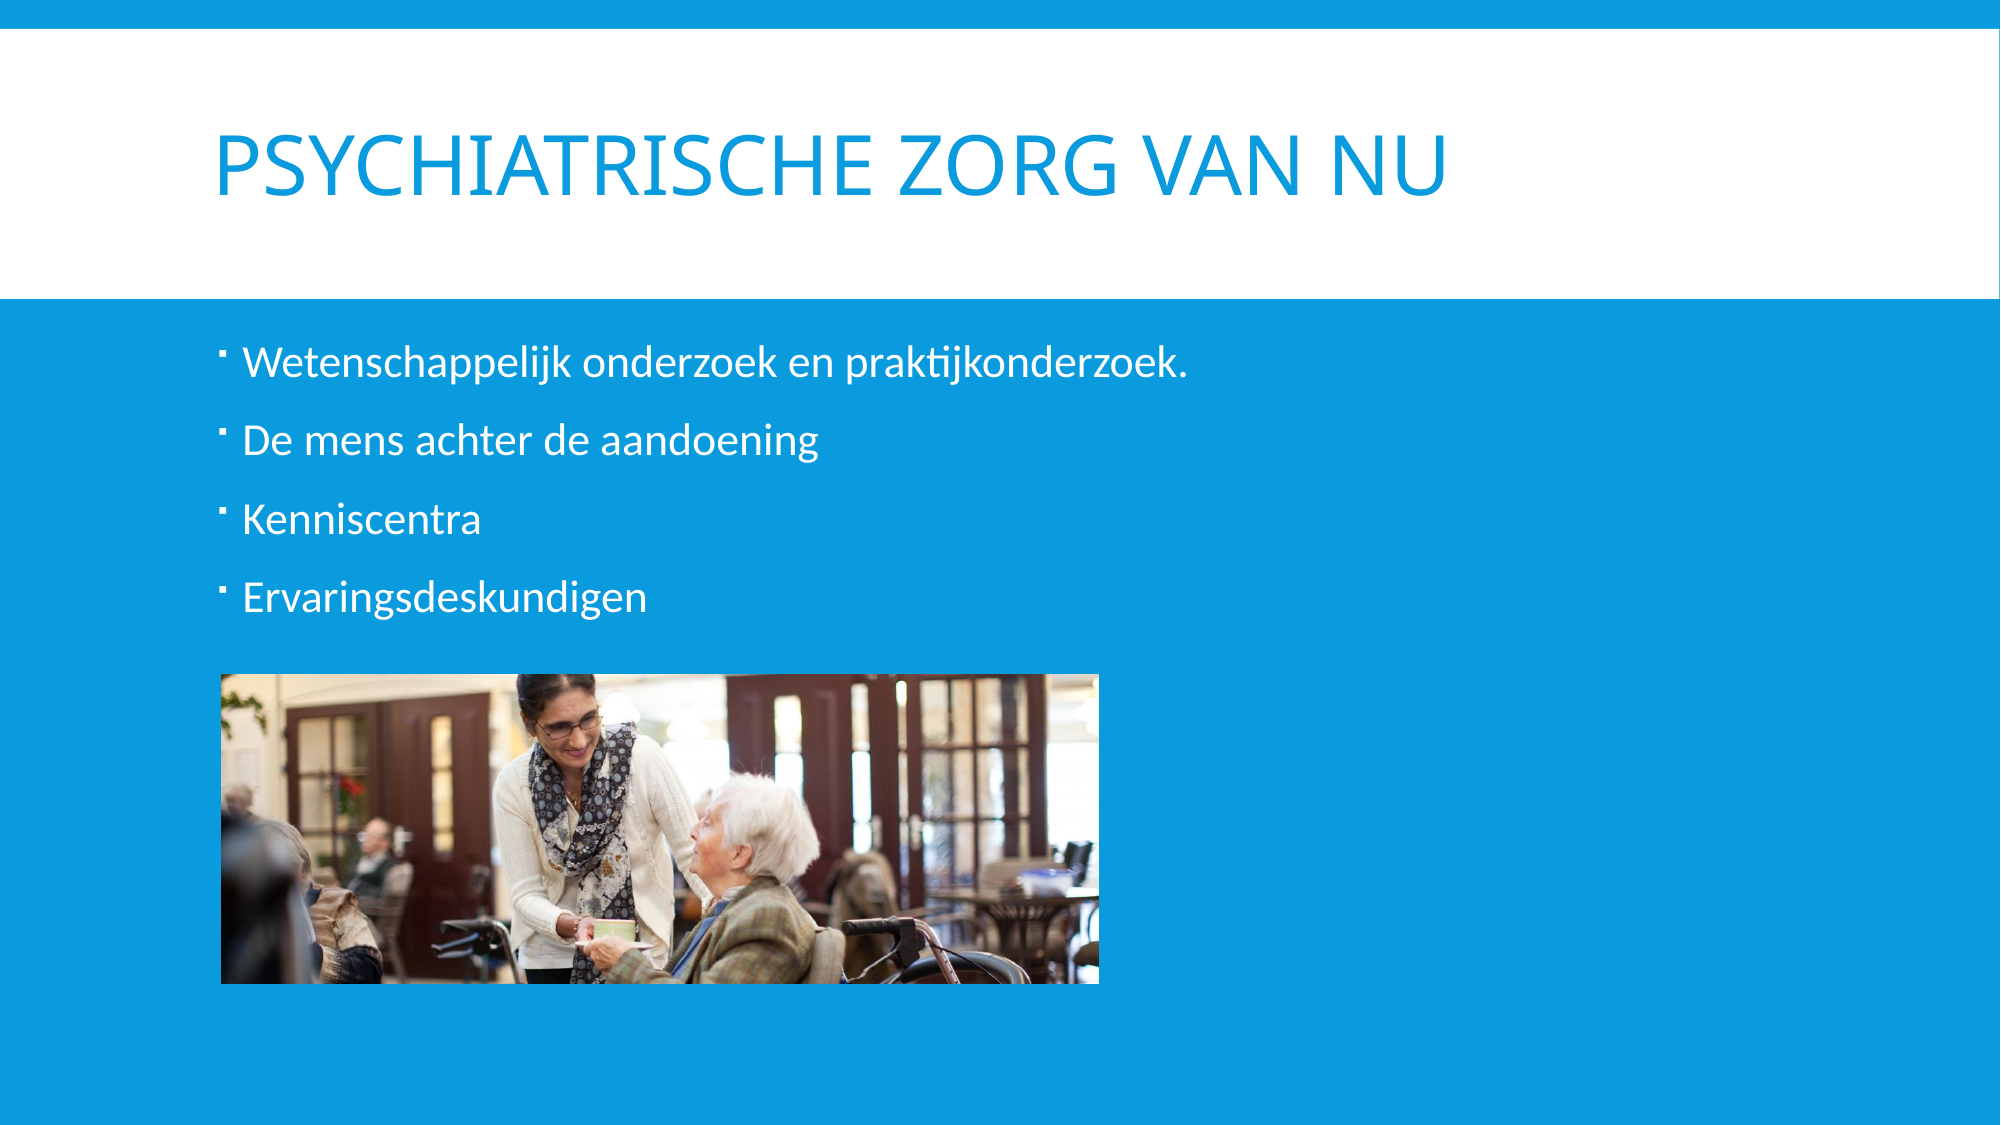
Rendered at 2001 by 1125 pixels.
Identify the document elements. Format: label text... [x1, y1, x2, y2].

picture [222, 675, 1098, 983]
list Wetenschappelijk onderzoek en praktijkonderzoek. De mens achter de aandoening Kenniscentra Ervaringsdeskundigen [197, 329, 1803, 1020]
title Psychiatrische Zorg van nu [197, 46, 1803, 295]
